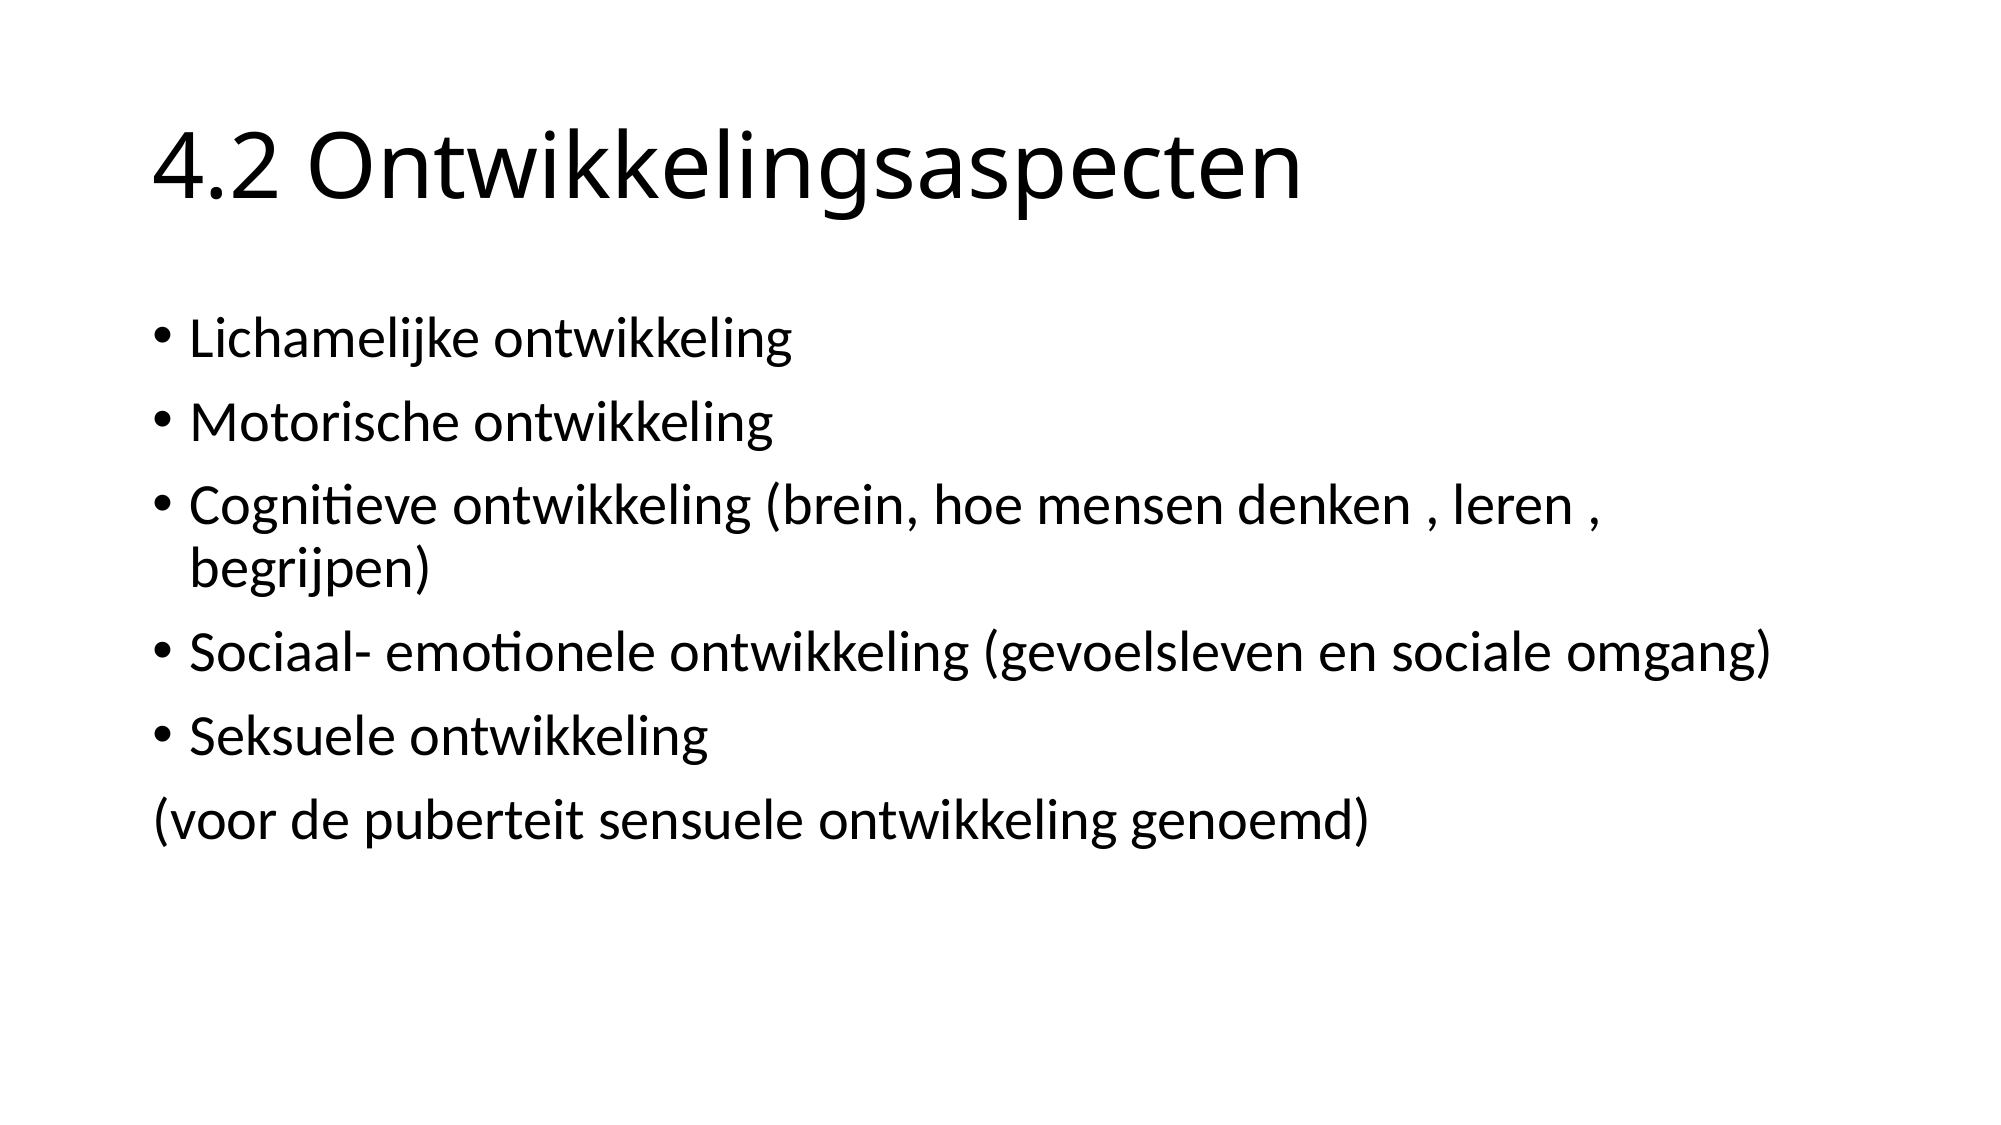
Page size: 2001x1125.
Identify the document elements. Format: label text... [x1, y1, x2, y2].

title 4.2 Ontwikkelingsaspecten [137, 59, 1863, 278]
list Lichamelijke ontwikkeling Motorische ontwikkeling Cognitieve ontwikkeling (brein, hoe mensen denken , leren , begrijpen) Sociaal- emotionele ontwikkeling (gevoelsleven en sociale omgang) Seksuele ontwikkeling (voor de puberteit sensuele ontwikkeling genoemd) [137, 299, 1863, 1014]
